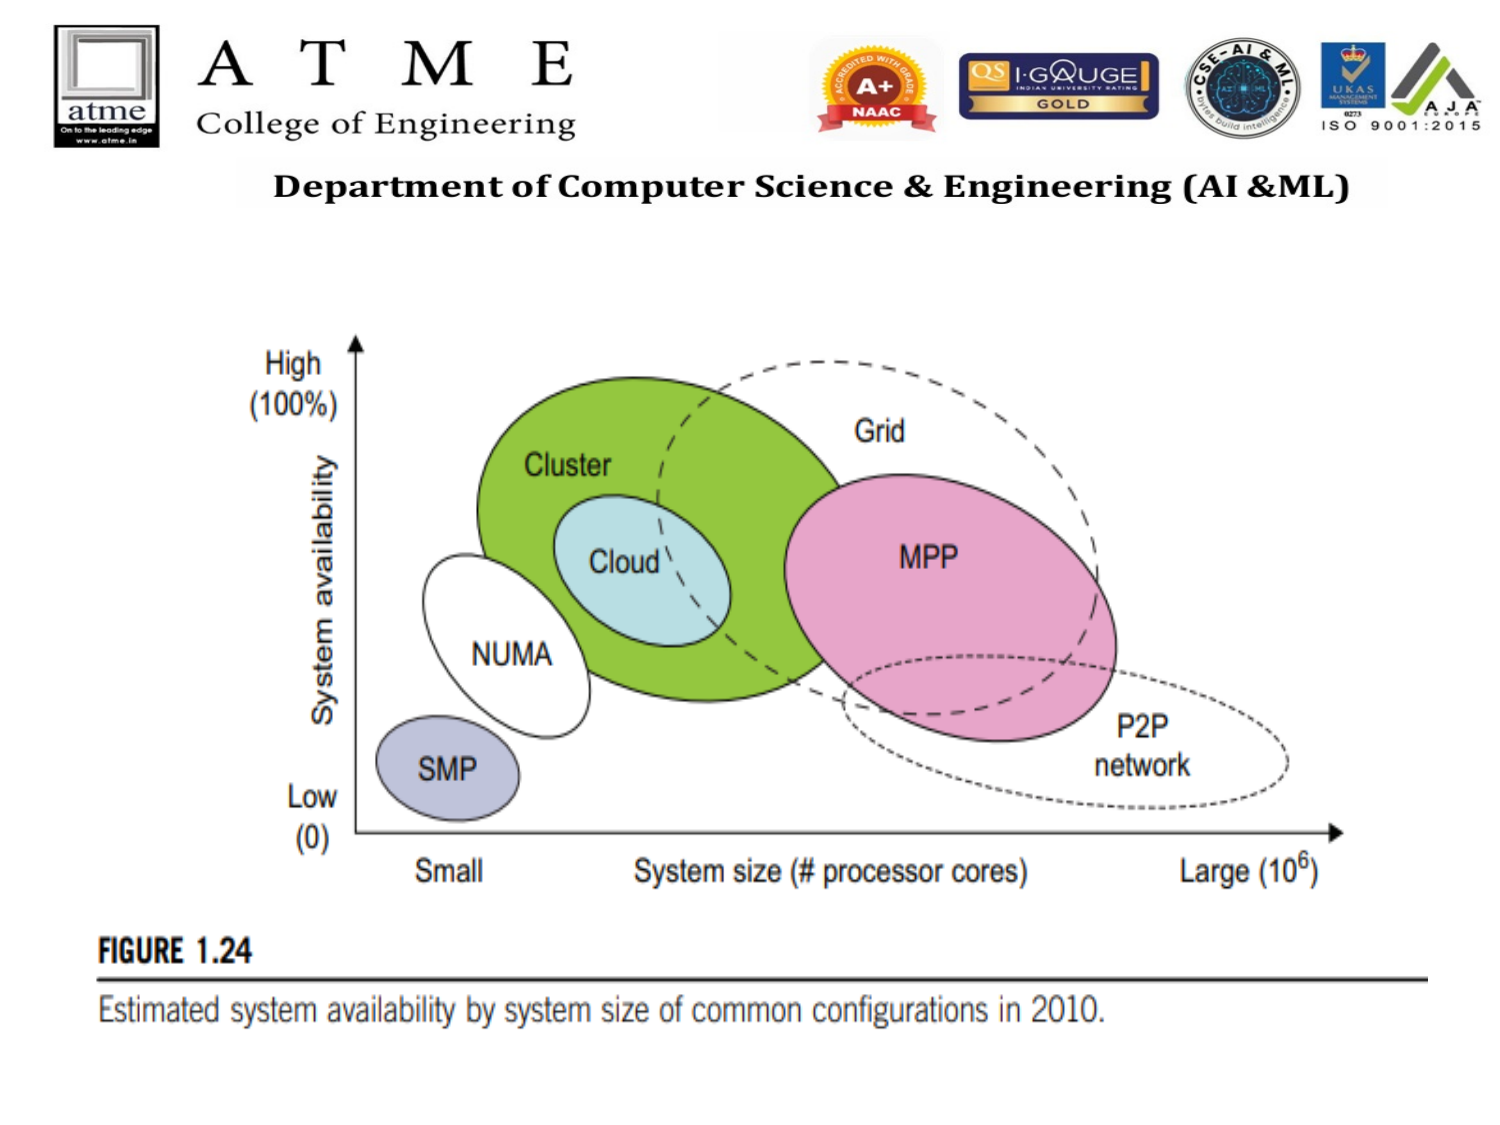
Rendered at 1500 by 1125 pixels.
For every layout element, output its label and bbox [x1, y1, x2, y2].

picture [24, 0, 1500, 226]
picture [37, 287, 1428, 1063]
